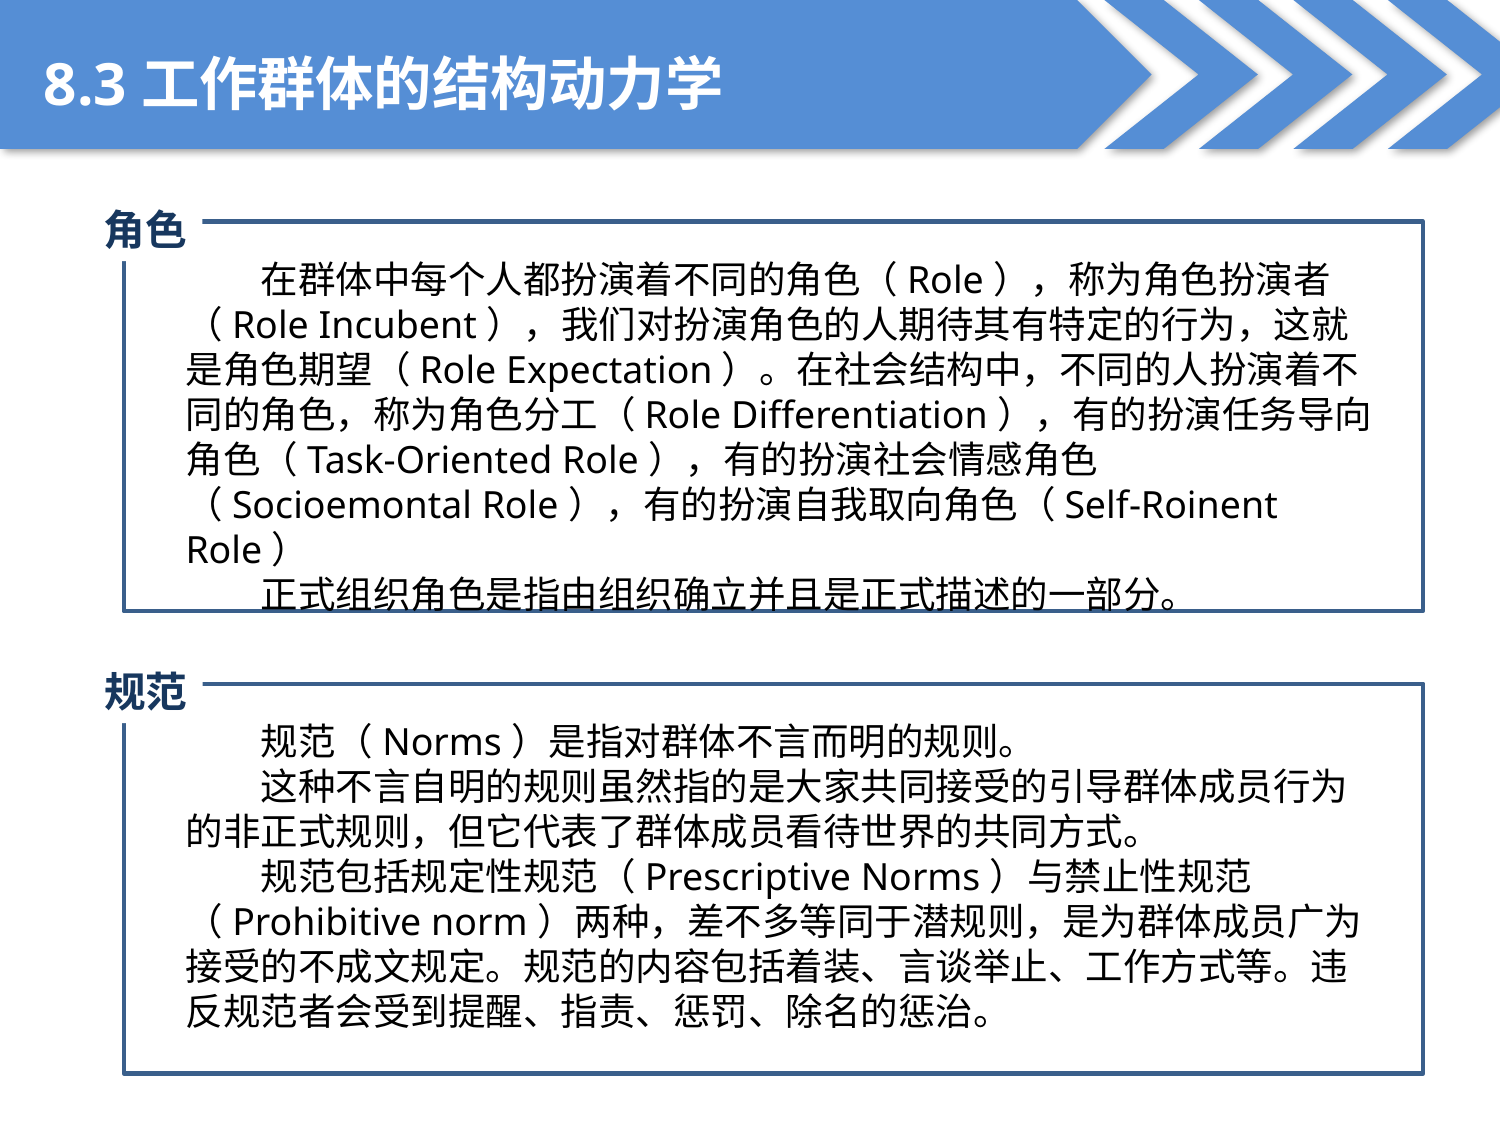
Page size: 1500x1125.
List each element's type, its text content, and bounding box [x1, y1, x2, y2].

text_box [88, 658, 1424, 1074]
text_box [88, 196, 1424, 612]
text_box 8.3工作群体的结构动力学 [29, 76, 739, 125]
text_box [0, 1, 1500, 74]
